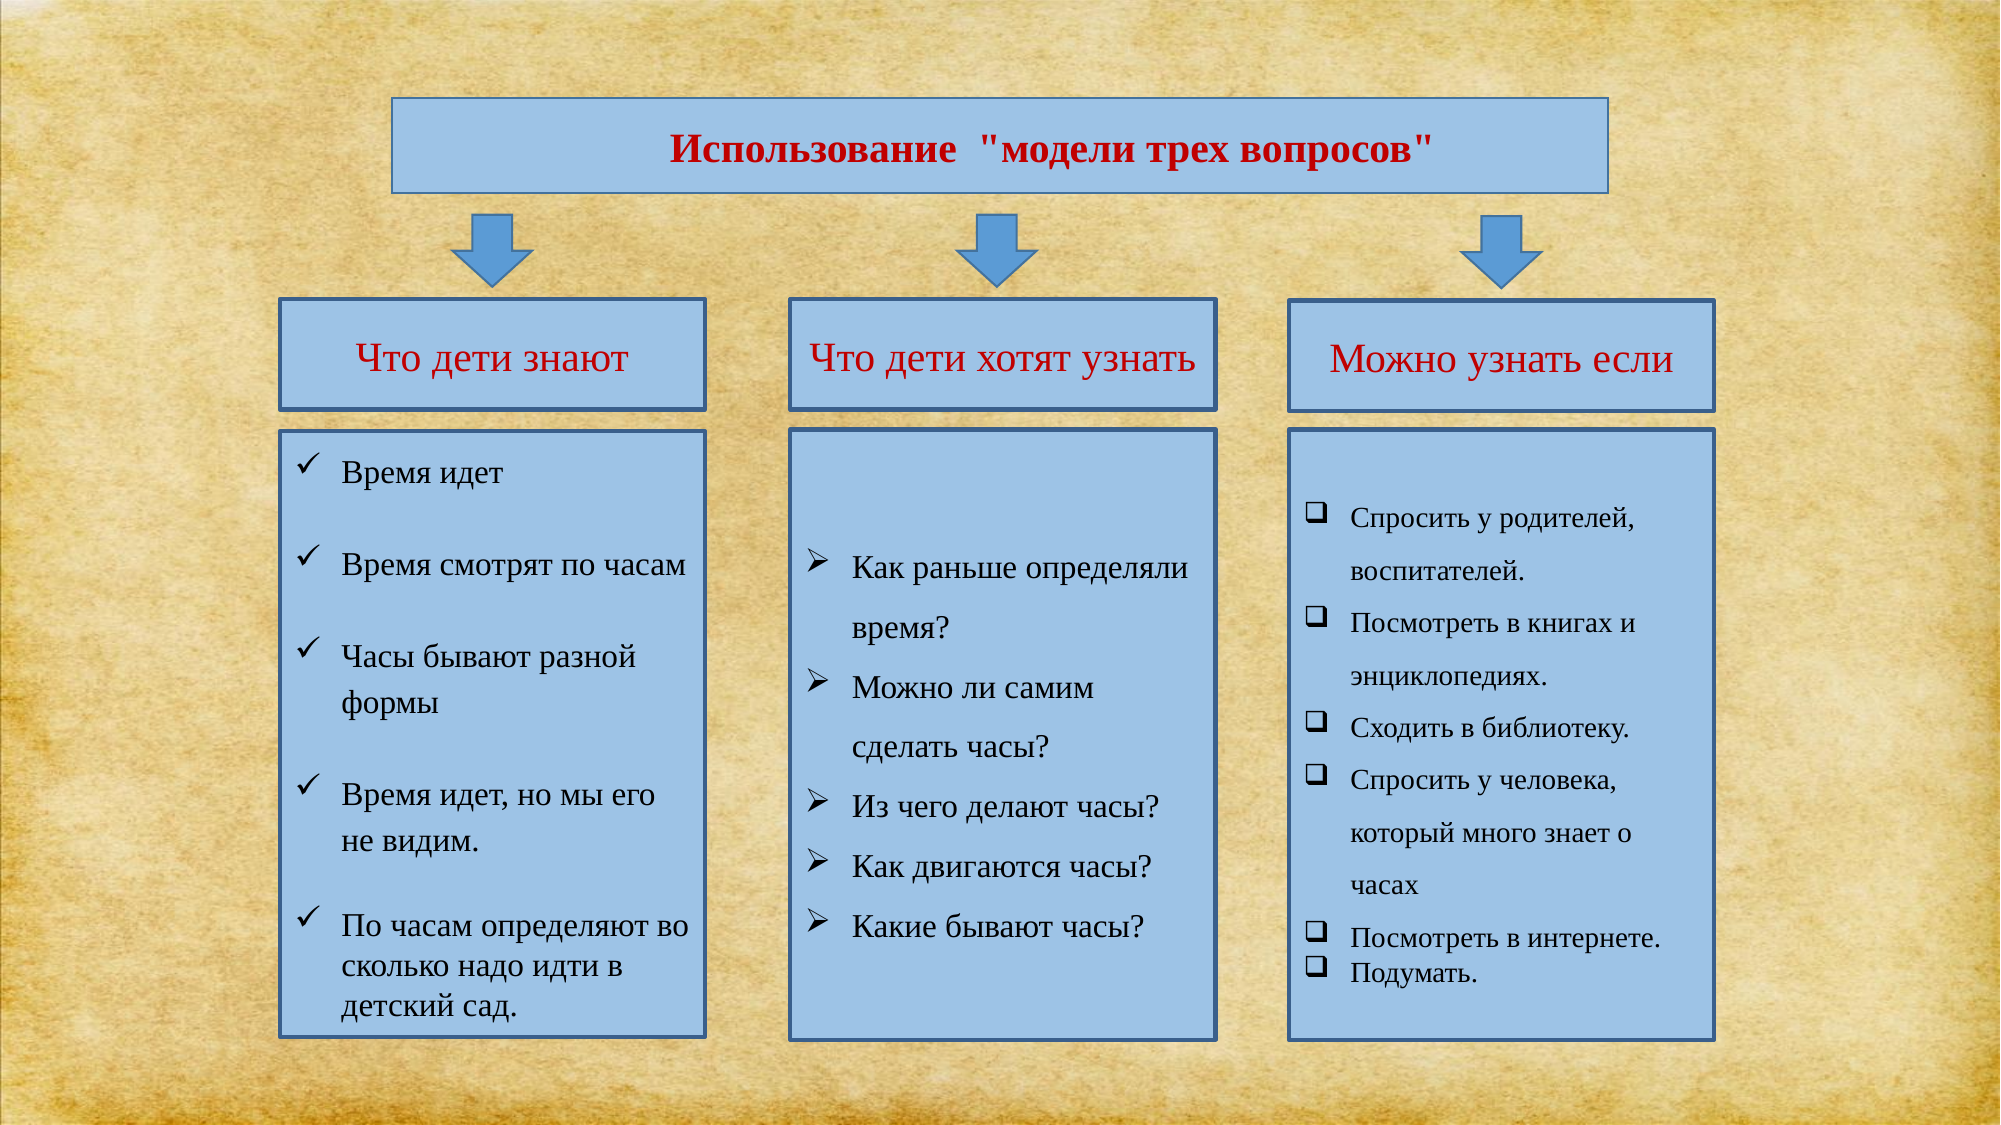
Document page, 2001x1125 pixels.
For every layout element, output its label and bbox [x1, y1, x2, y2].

list [0, 0, 2000, 1125]
